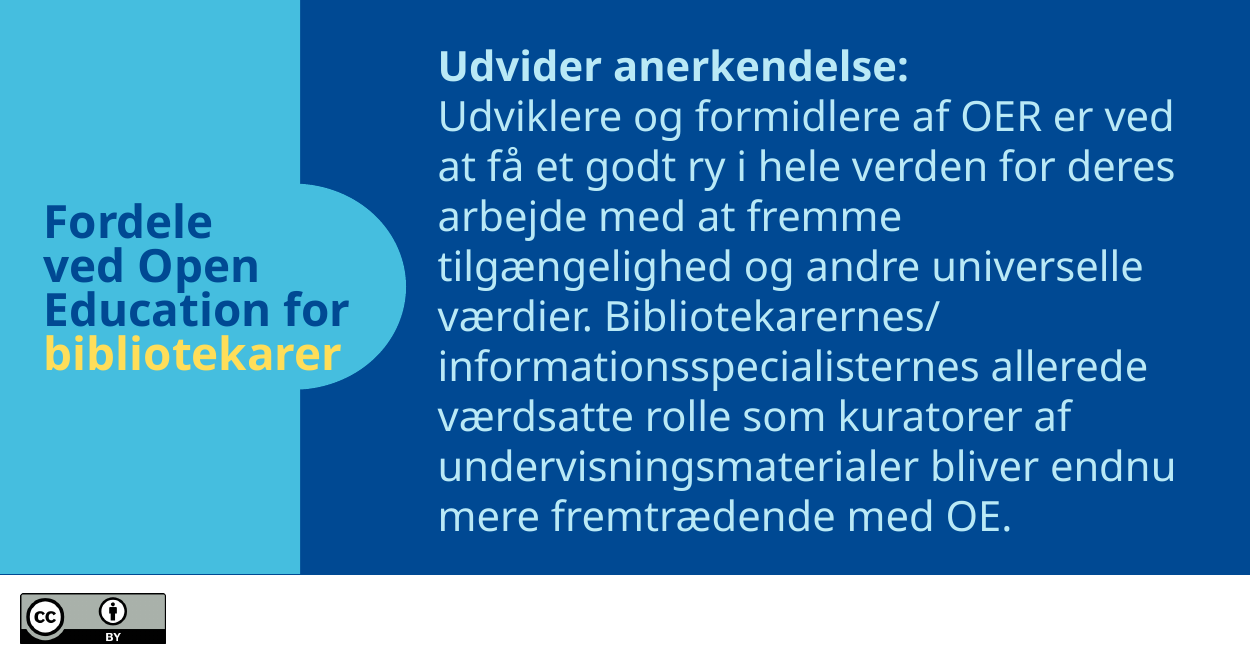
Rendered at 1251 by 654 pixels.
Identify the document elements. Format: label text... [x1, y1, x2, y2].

text_box Fordele ved Open Education for bibliotekarer [31, 191, 373, 392]
text_box [252, 183, 336, 191]
text_box [0, 582, 1250, 654]
text_box Udvider anerkendelse: Udviklere og formidlere af OER er ved at få et godt ry i hele verden for deres arbejde med at fremme tilgængelighed og andre universelle værdier. Bibliotekarernes/ informationsspecialisternes allerede værdsatte rolle som kuratorer af undervisningsmaterialer bliver endnu mere fremtrædende med OE. [425, 27, 1218, 553]
picture [20, 592, 166, 645]
text_box [373, 213, 407, 360]
text_box [0, 0, 301, 574]
